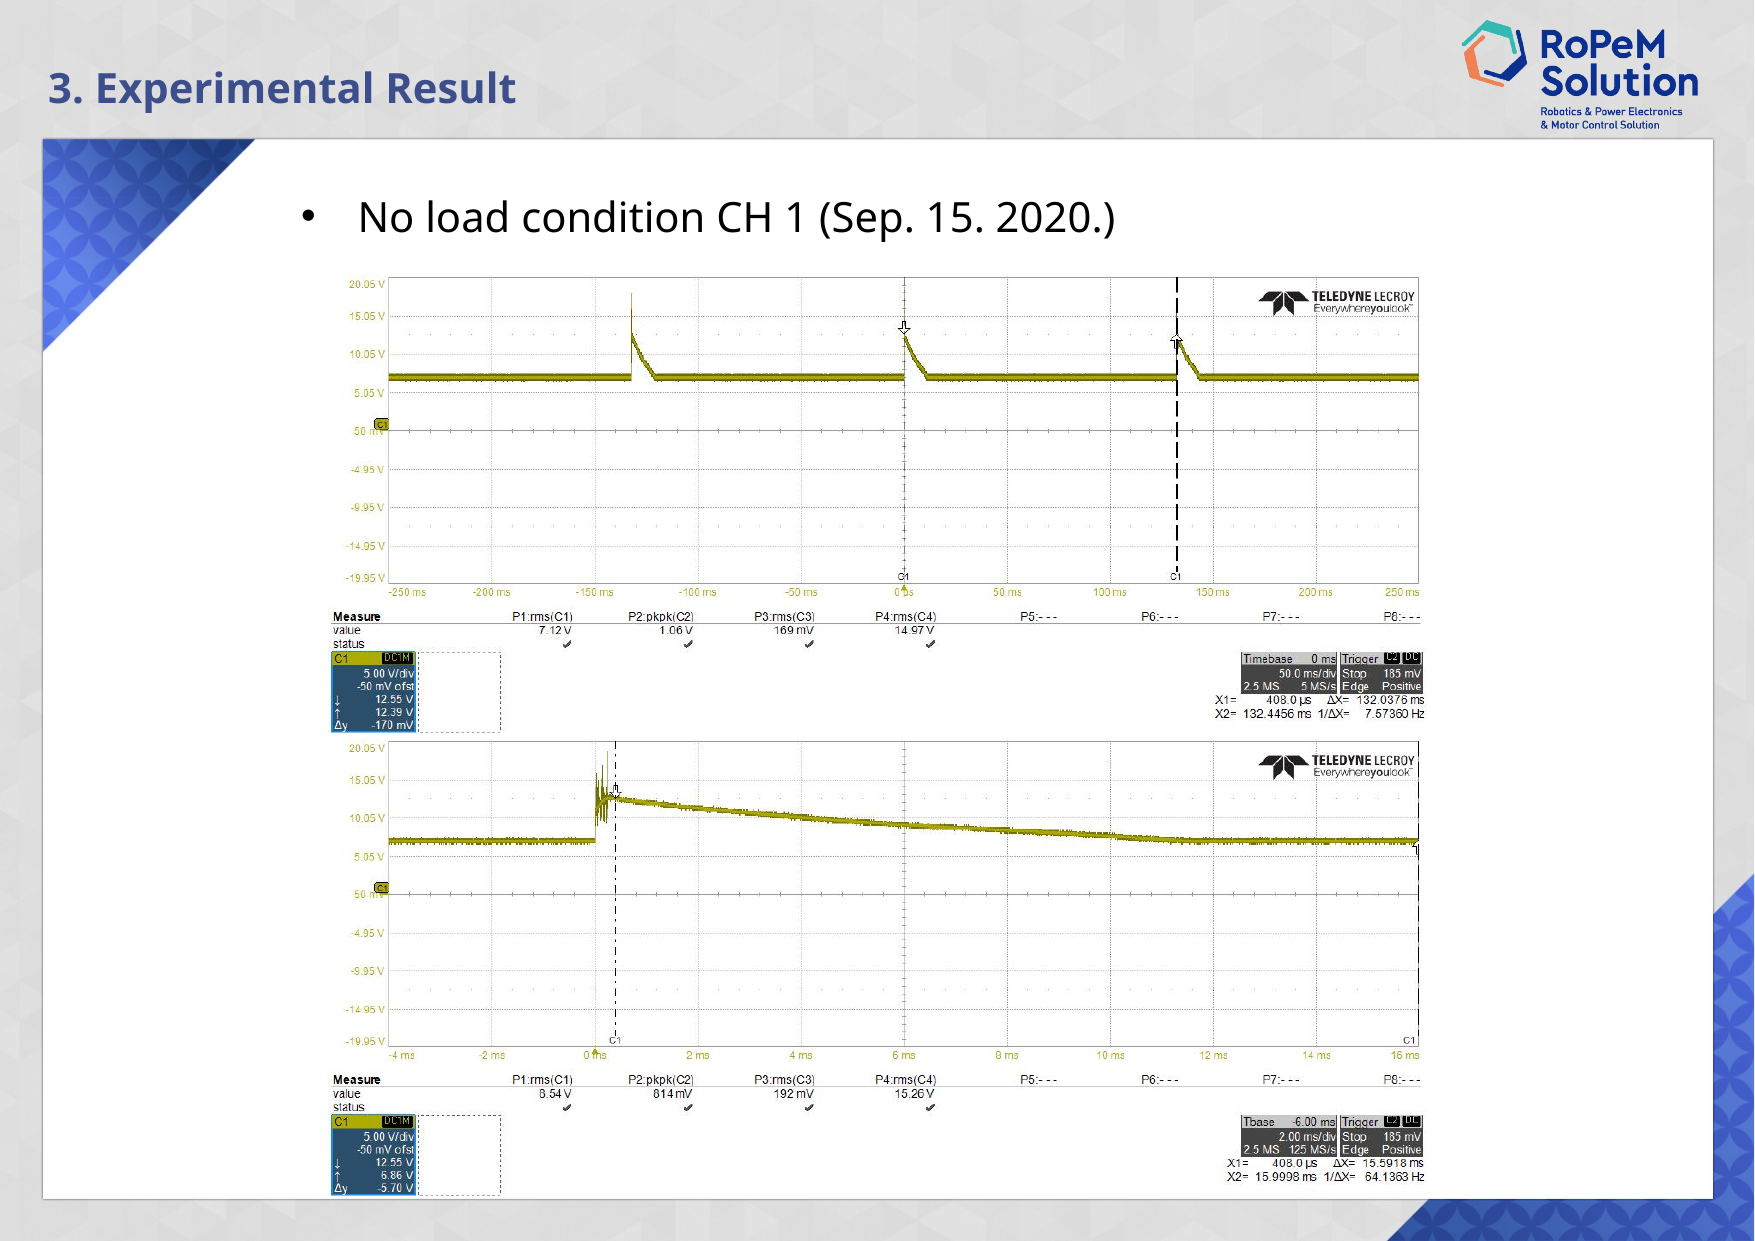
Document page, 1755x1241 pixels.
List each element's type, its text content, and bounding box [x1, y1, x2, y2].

title 3. Experimental Result [31, 17, 1427, 157]
text_box No load condition CH 1 (Sep. 15. 2020.) [286, 183, 1208, 248]
picture [0, 0, 1755, 1241]
